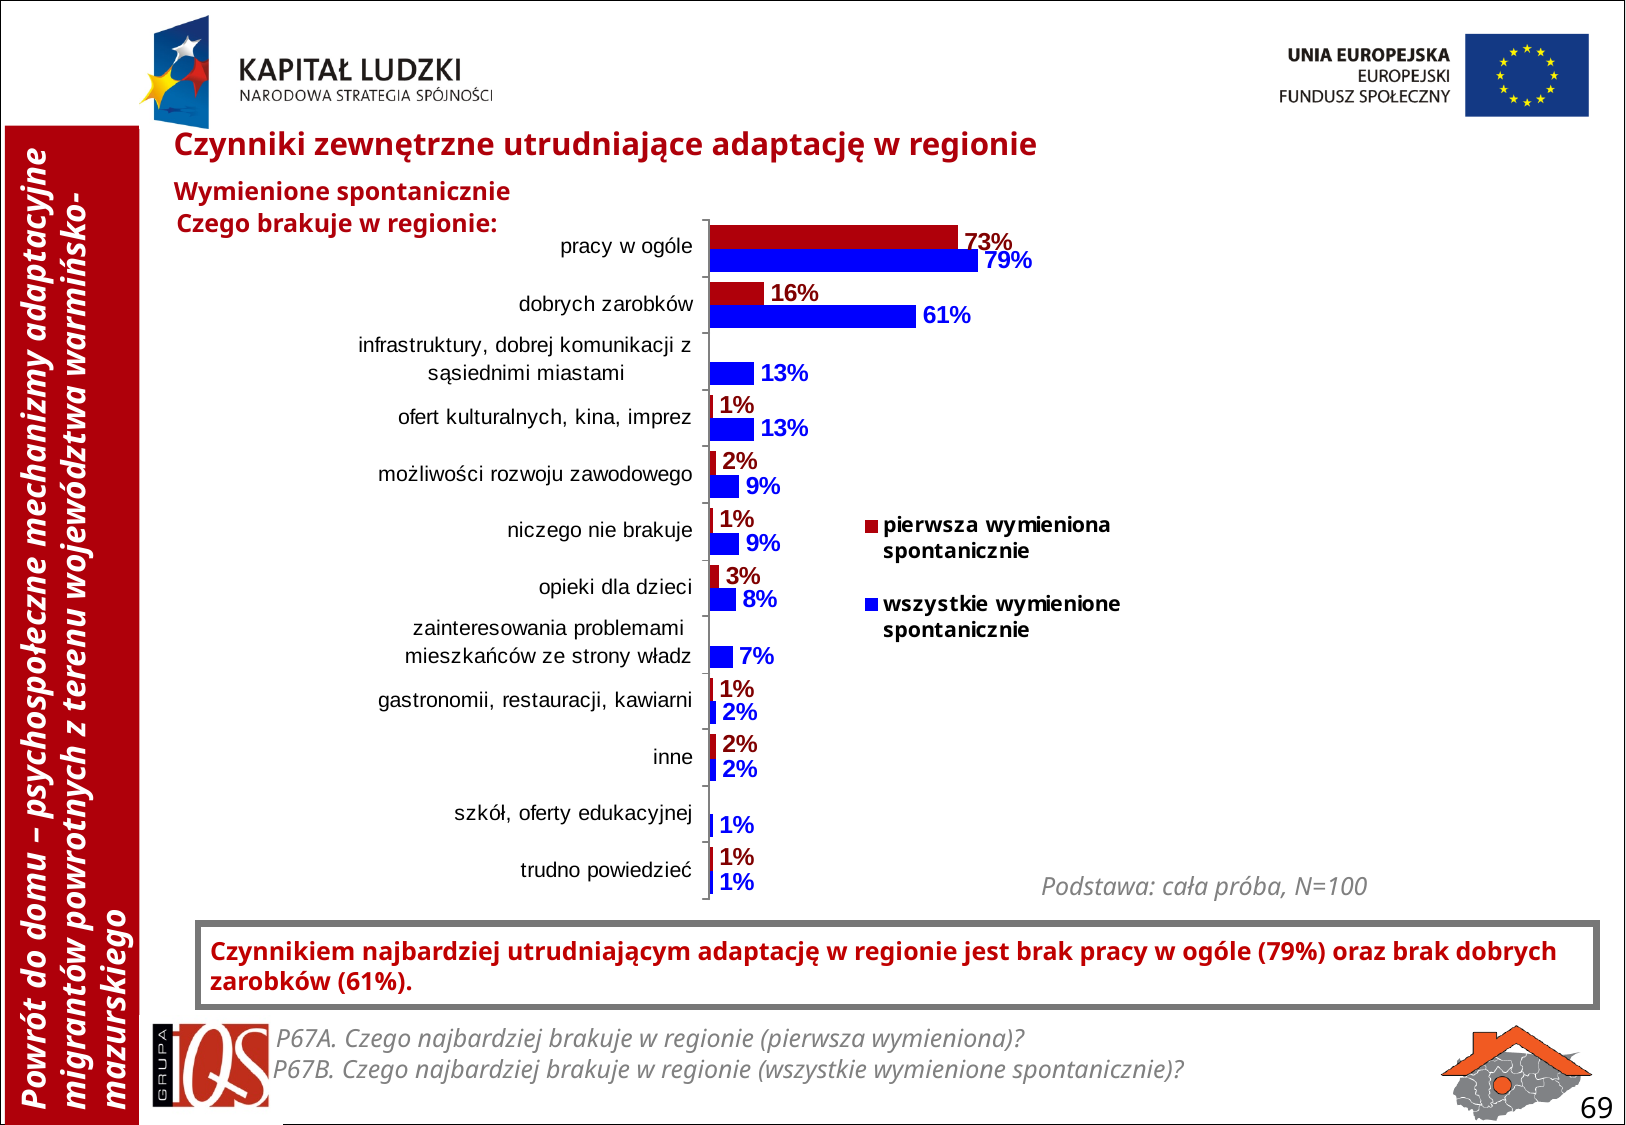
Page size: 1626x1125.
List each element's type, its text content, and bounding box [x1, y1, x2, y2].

text_box Wymienione spontanicznie [167, 175, 825, 206]
picture [139, 15, 492, 129]
text_box Czynniki zewnętrzne utrudniające adaptację w regionie [167, 123, 1625, 162]
text_box Podstawa: cała próba, N=100 [1149, 870, 1498, 901]
picture [139, 1015, 283, 1125]
picture [1250, 7, 1617, 123]
picture [1439, 1023, 1594, 1082]
slide_number 69 [1249, 1082, 1625, 1125]
text_box P67B. Czego najbardziej brakuje w regionie (wszystkie wymienione spontanicznie)? [266, 1053, 1439, 1084]
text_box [339, 211, 1144, 920]
text_box Czynnikiem najbardziej utrudniającym adaptację w regionie jest brak pracy w ogóle (79%) oraz brak dobrych zarobków (61%). [198, 923, 1597, 1007]
text_box Czego brakuje w regionie: [170, 207, 661, 238]
text_box P67A. Czego najbardziej brakuje w regionie (pierwsza wymieniona)? [270, 1022, 1442, 1053]
